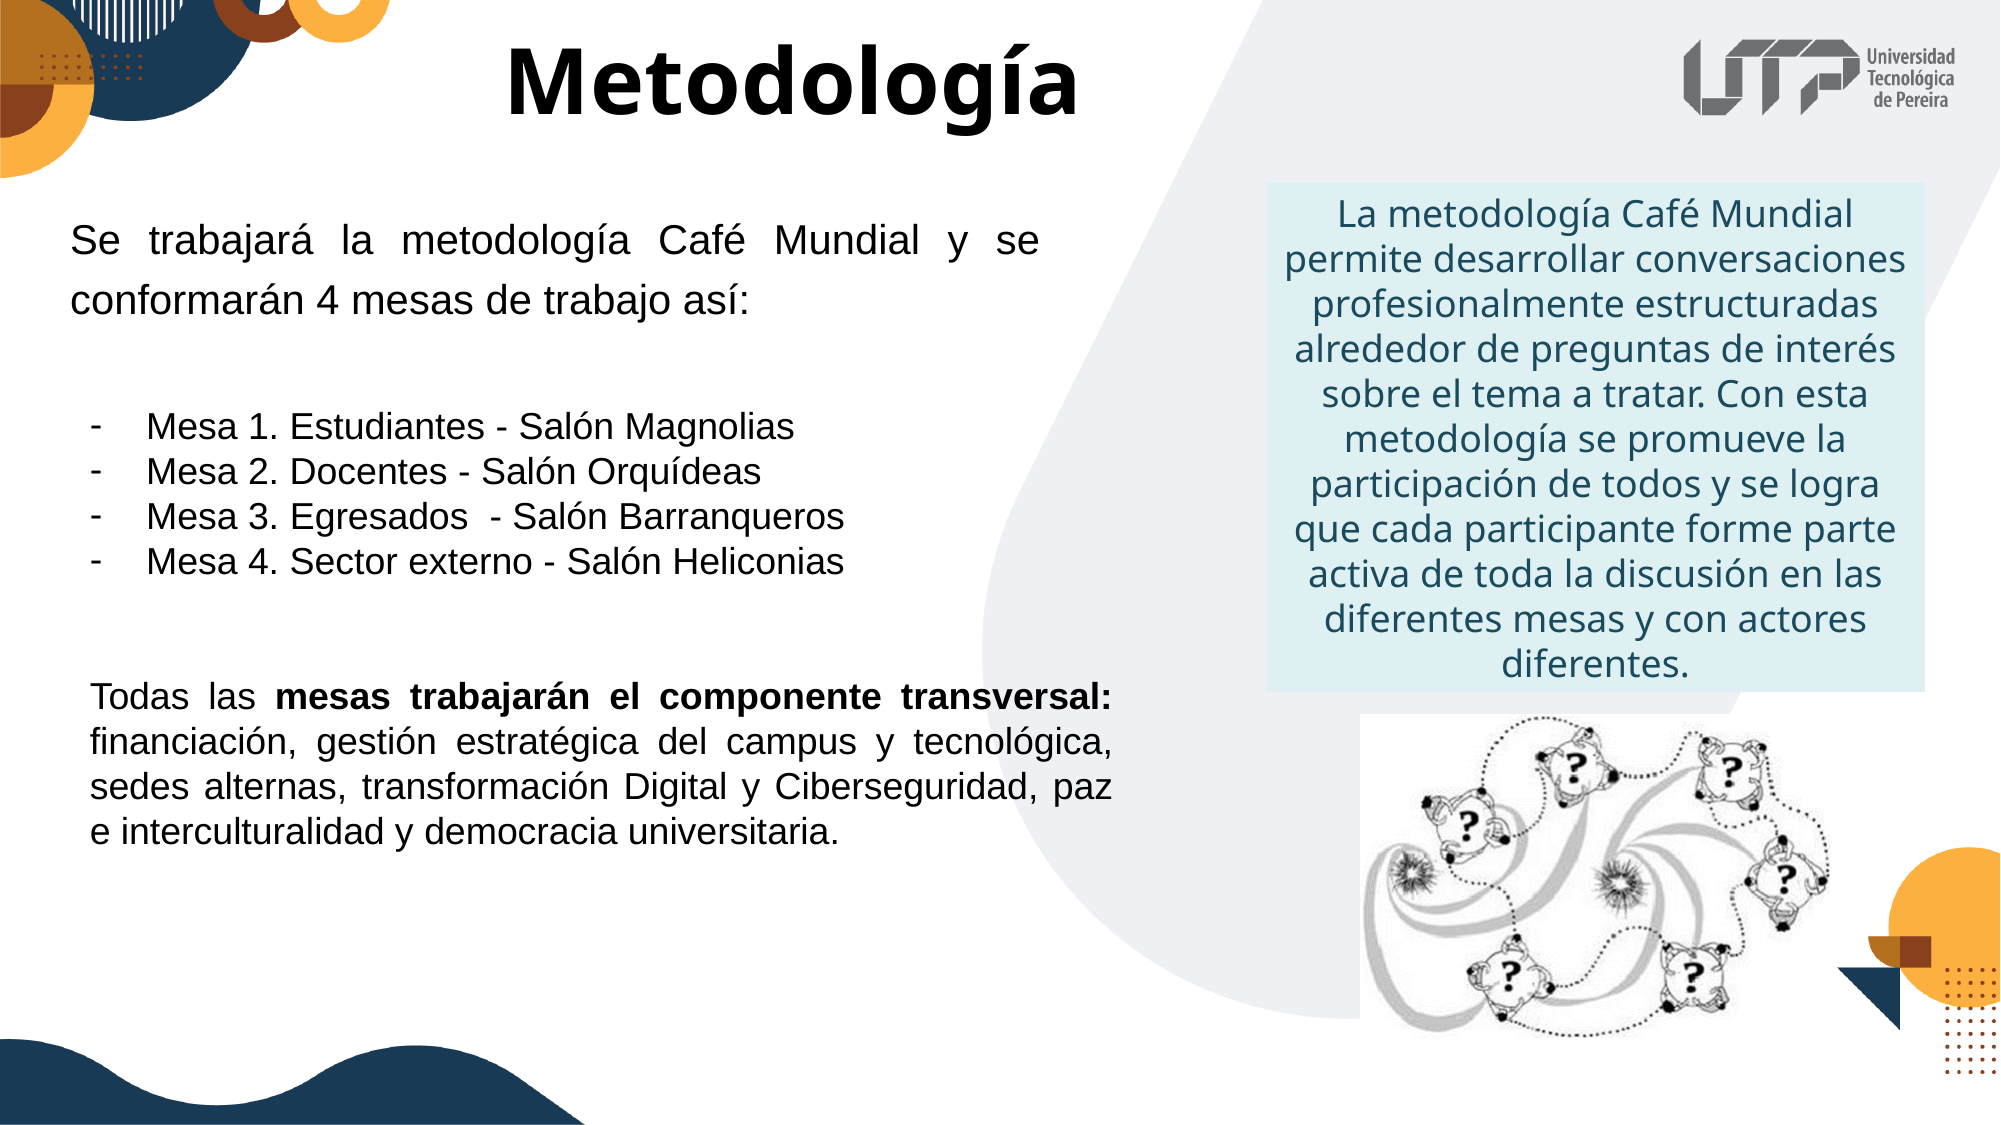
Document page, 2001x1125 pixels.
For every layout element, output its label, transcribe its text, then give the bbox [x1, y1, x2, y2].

text_box Mesa 1. Estudiantes - Salón Magnolias Mesa 2. Docentes - Salón Orquídeas Mesa 3. Egresados - Salón Barranqueros Mesa 4. Sector externo - Salón Heliconias Todas las mesas trabajarán el componente transversal: financiación, gestión estratégica del campus y tecnológica, sedes alternas, transformación Digital y Ciberseguridad, paz e interculturalidad y democracia universitaria. [74, 394, 1143, 860]
list Se trabajará la metodología Café Mundial y se conformarán 4 mesas de trabajo así: [55, 195, 1056, 988]
text_box Metodología [489, 15, 1121, 140]
picture [0, 0, 2001, 1125]
text_box La metodología Café Mundial permite desarrollar conversaciones profesionalmente estructuradas alrededor de preguntas de interés sobre el tema a tratar. Con esta metodología se promueve la participación de todos y se logra que cada participante forme parte activa de toda la discusión en las diferentes mesas y con actores diferentes. [1266, 182, 1925, 693]
